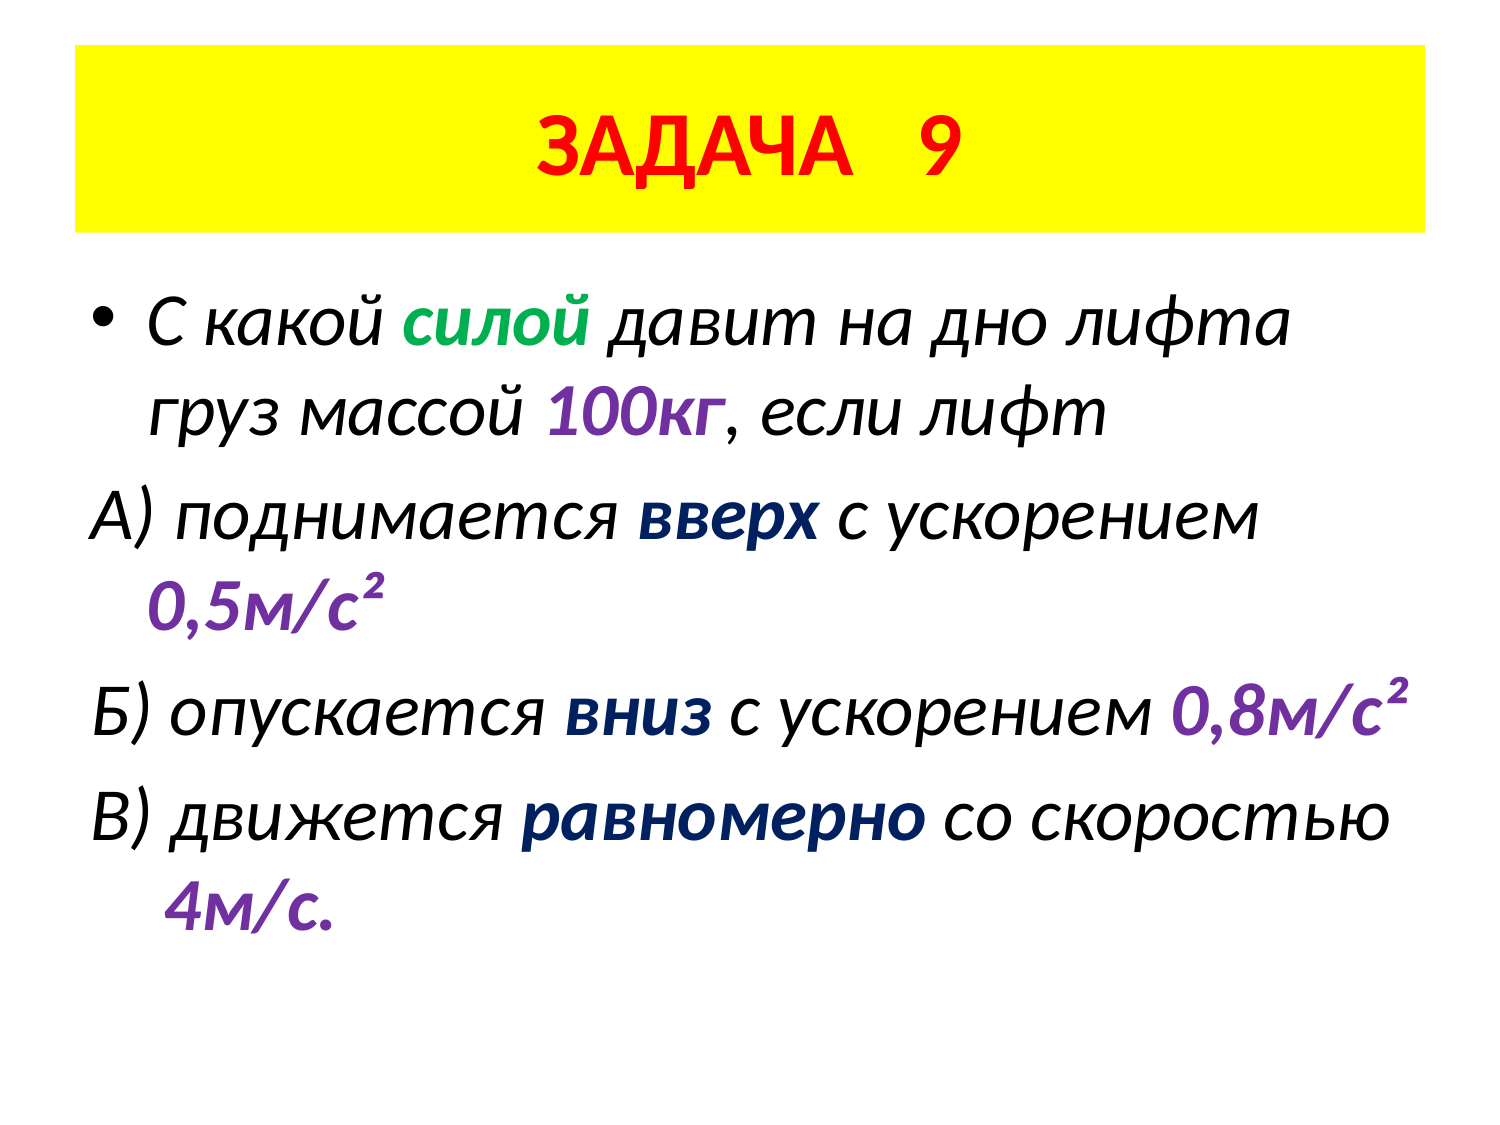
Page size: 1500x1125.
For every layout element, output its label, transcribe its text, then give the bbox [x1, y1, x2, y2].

list С какой силой давит на дно лифта груз массой 100кг, если лифт А) поднимается вверх с ускорением 0,5м/с² Б) опускается вниз с ускорением 0,8м/с² В) движется равномерно со скоростью 4м/с. [75, 262, 1425, 1005]
title ЗАДАЧА 9 [75, 45, 1425, 233]
